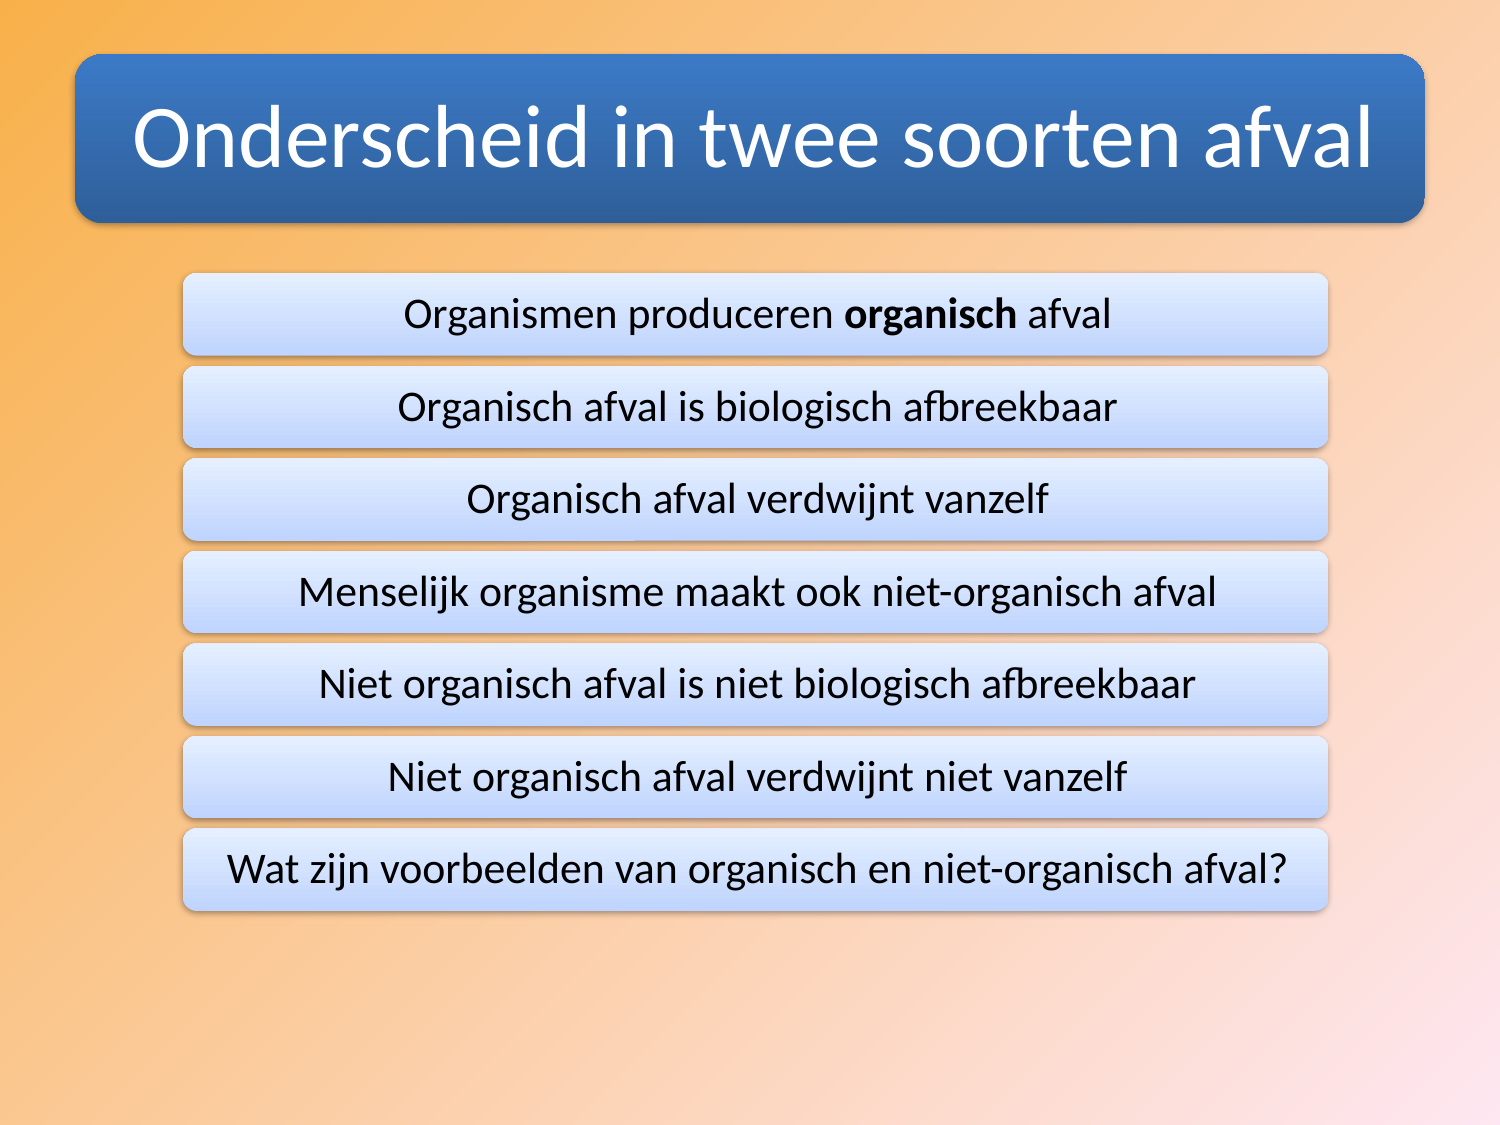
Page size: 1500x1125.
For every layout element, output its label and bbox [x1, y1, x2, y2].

text_box [74, 44, 1426, 233]
list [182, 266, 1329, 918]
